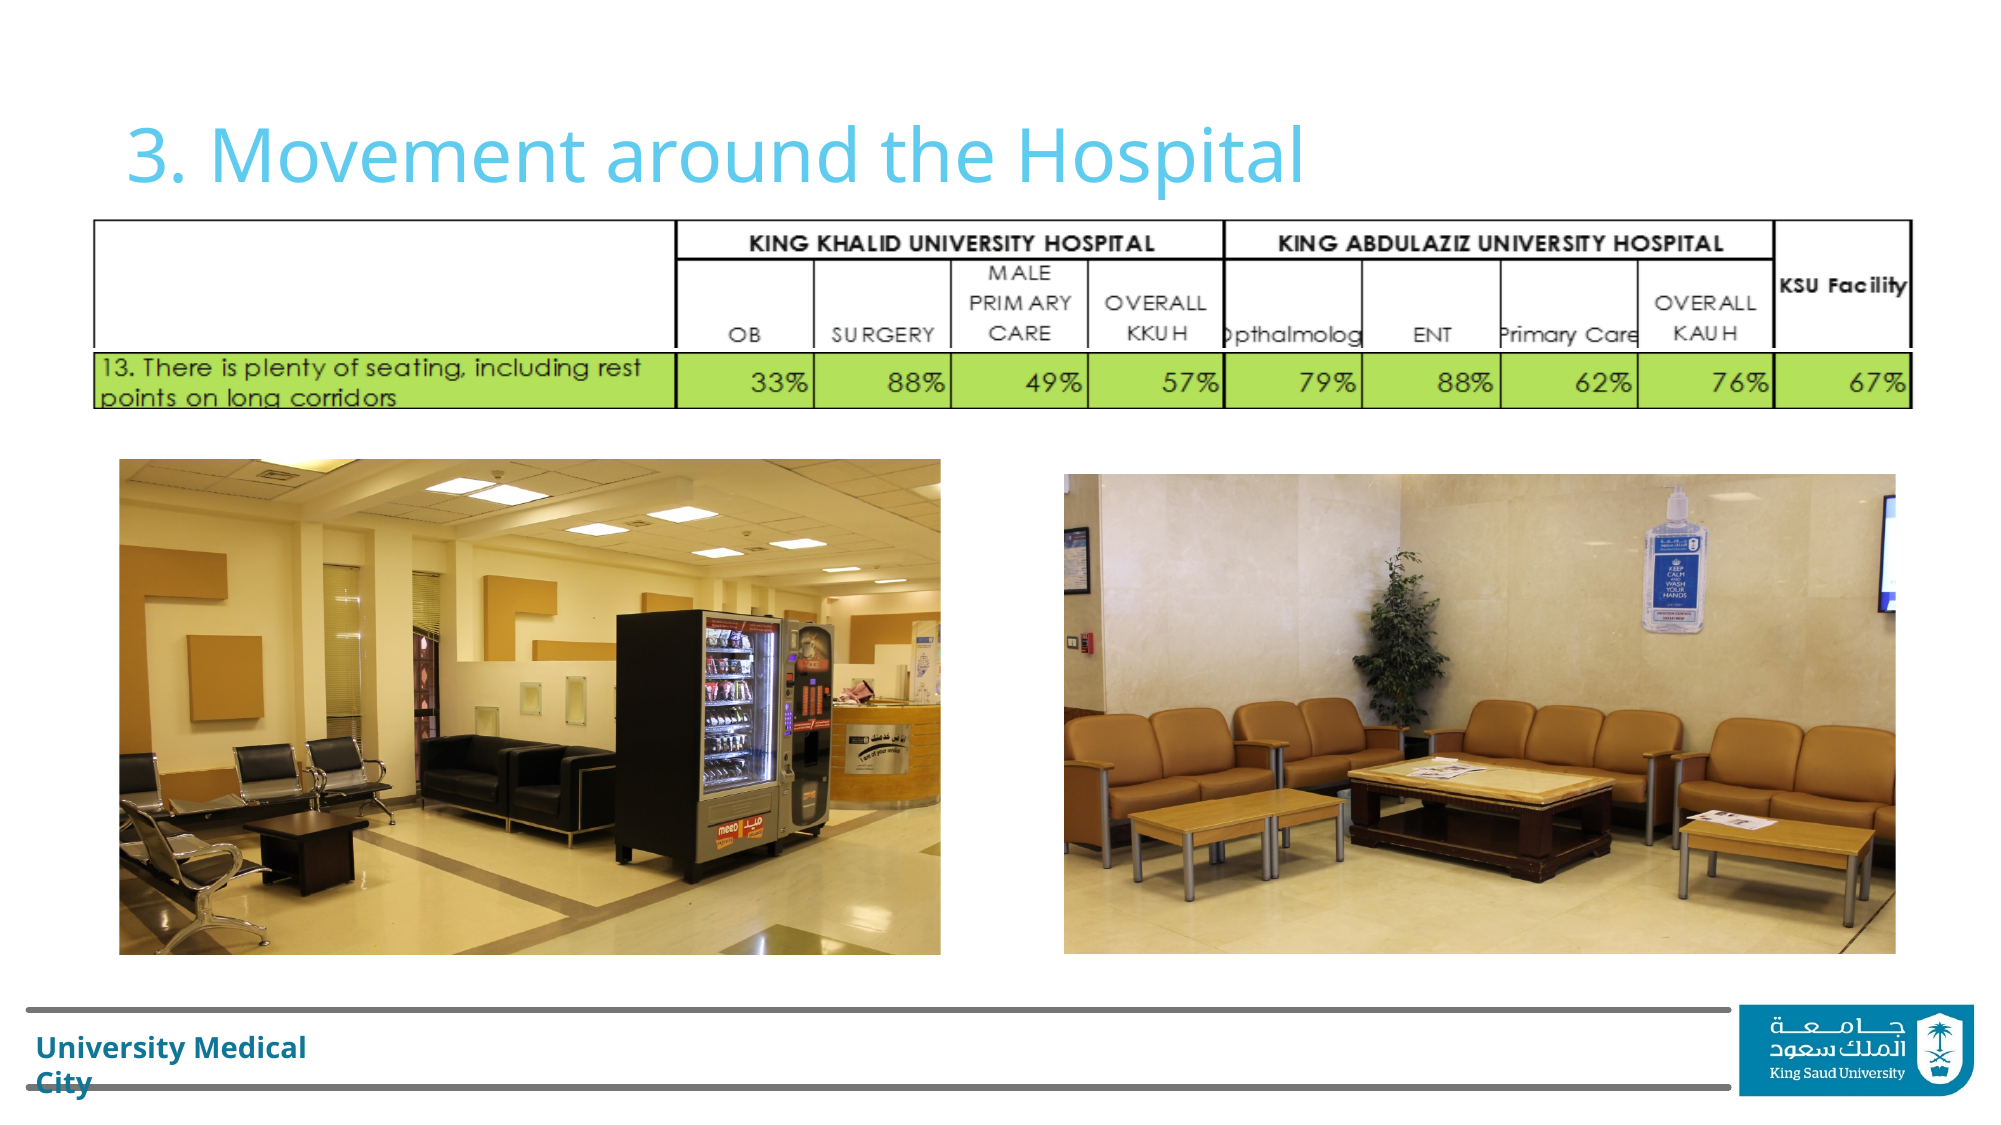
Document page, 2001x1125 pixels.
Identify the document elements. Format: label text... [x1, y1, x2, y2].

picture [1063, 474, 1897, 955]
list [118, 458, 941, 955]
picture [1737, 1002, 1976, 1099]
title 3. Movement around the Hospital [111, 99, 1522, 215]
picture [85, 351, 1921, 409]
picture [85, 215, 1921, 349]
